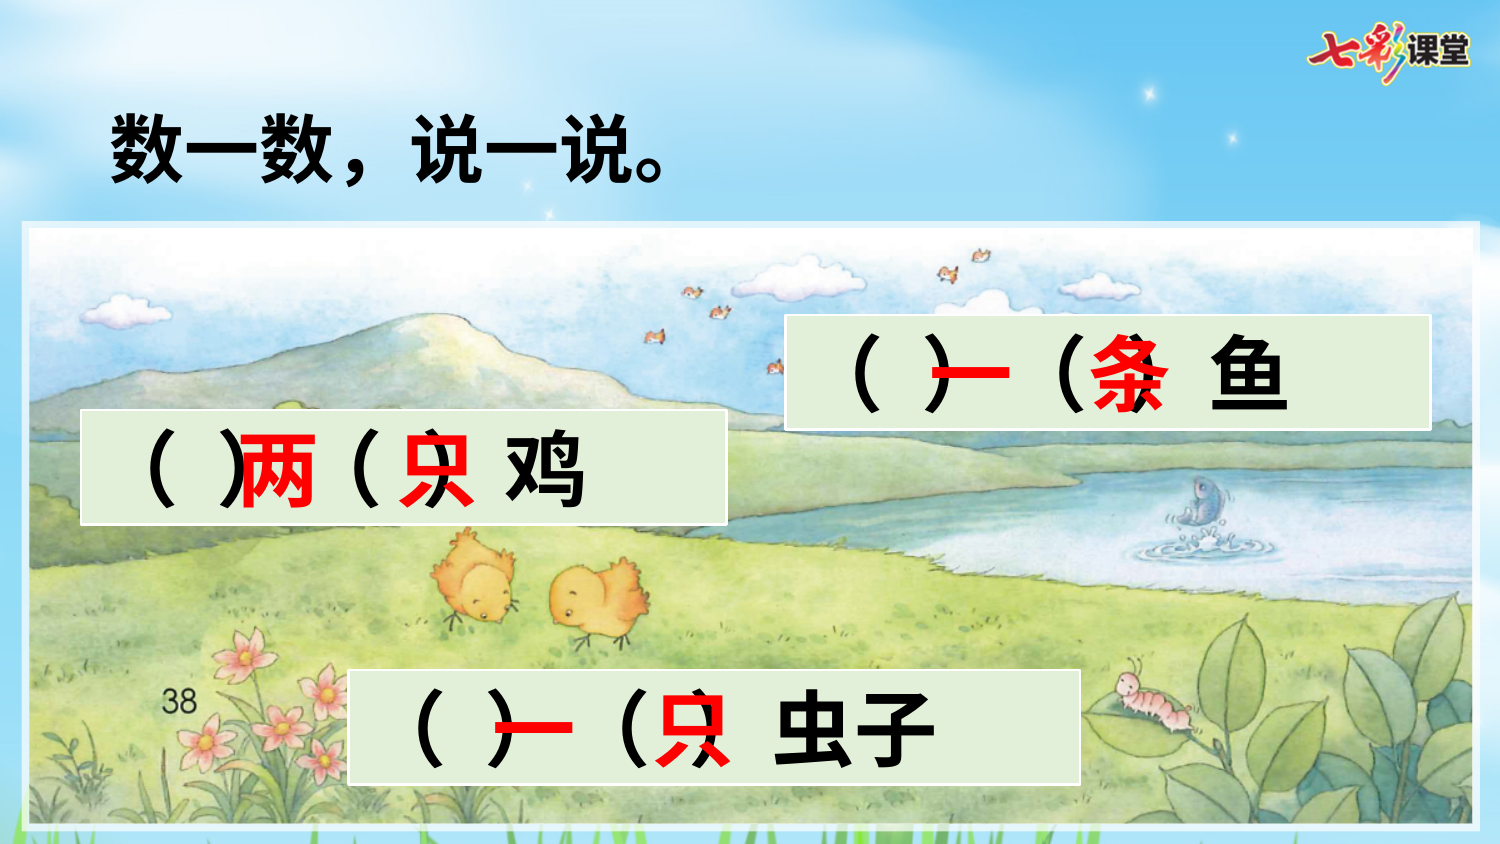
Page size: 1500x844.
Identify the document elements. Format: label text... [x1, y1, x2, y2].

picture [0, 0, 1500, 844]
text_box 数一数，说一说。 [95, 68, 774, 201]
